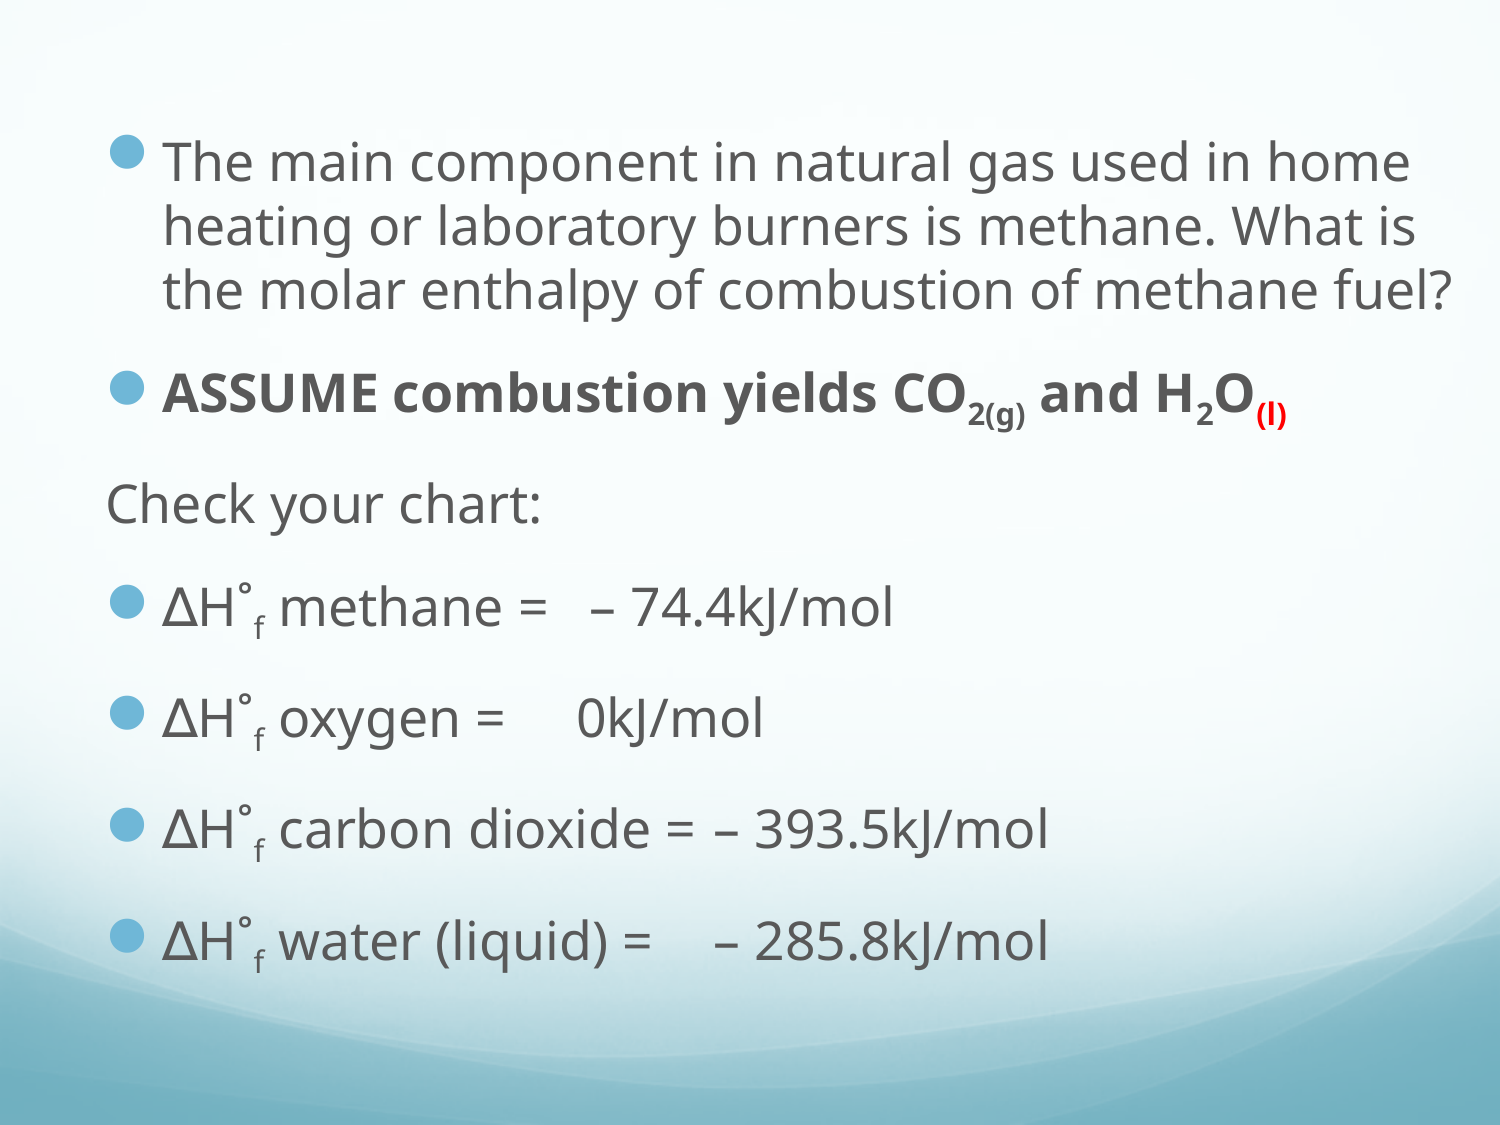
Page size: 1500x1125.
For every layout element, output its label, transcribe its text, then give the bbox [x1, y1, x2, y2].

list The main component in natural gas used in home heating or laboratory burners is methane. What is the molar enthalpy of combustion of methane fuel? ASSUME combustion yields CO2(g) and H2O(l) Check your chart: ∆H˚f methane = – 74.4kJ/mol ∆H˚f oxygen = 0kJ/mol ∆H˚f carbon dioxide = – 393.5kJ/mol ∆H˚f water (liquid) = – 285.8kJ/mol [90, 119, 1475, 998]
